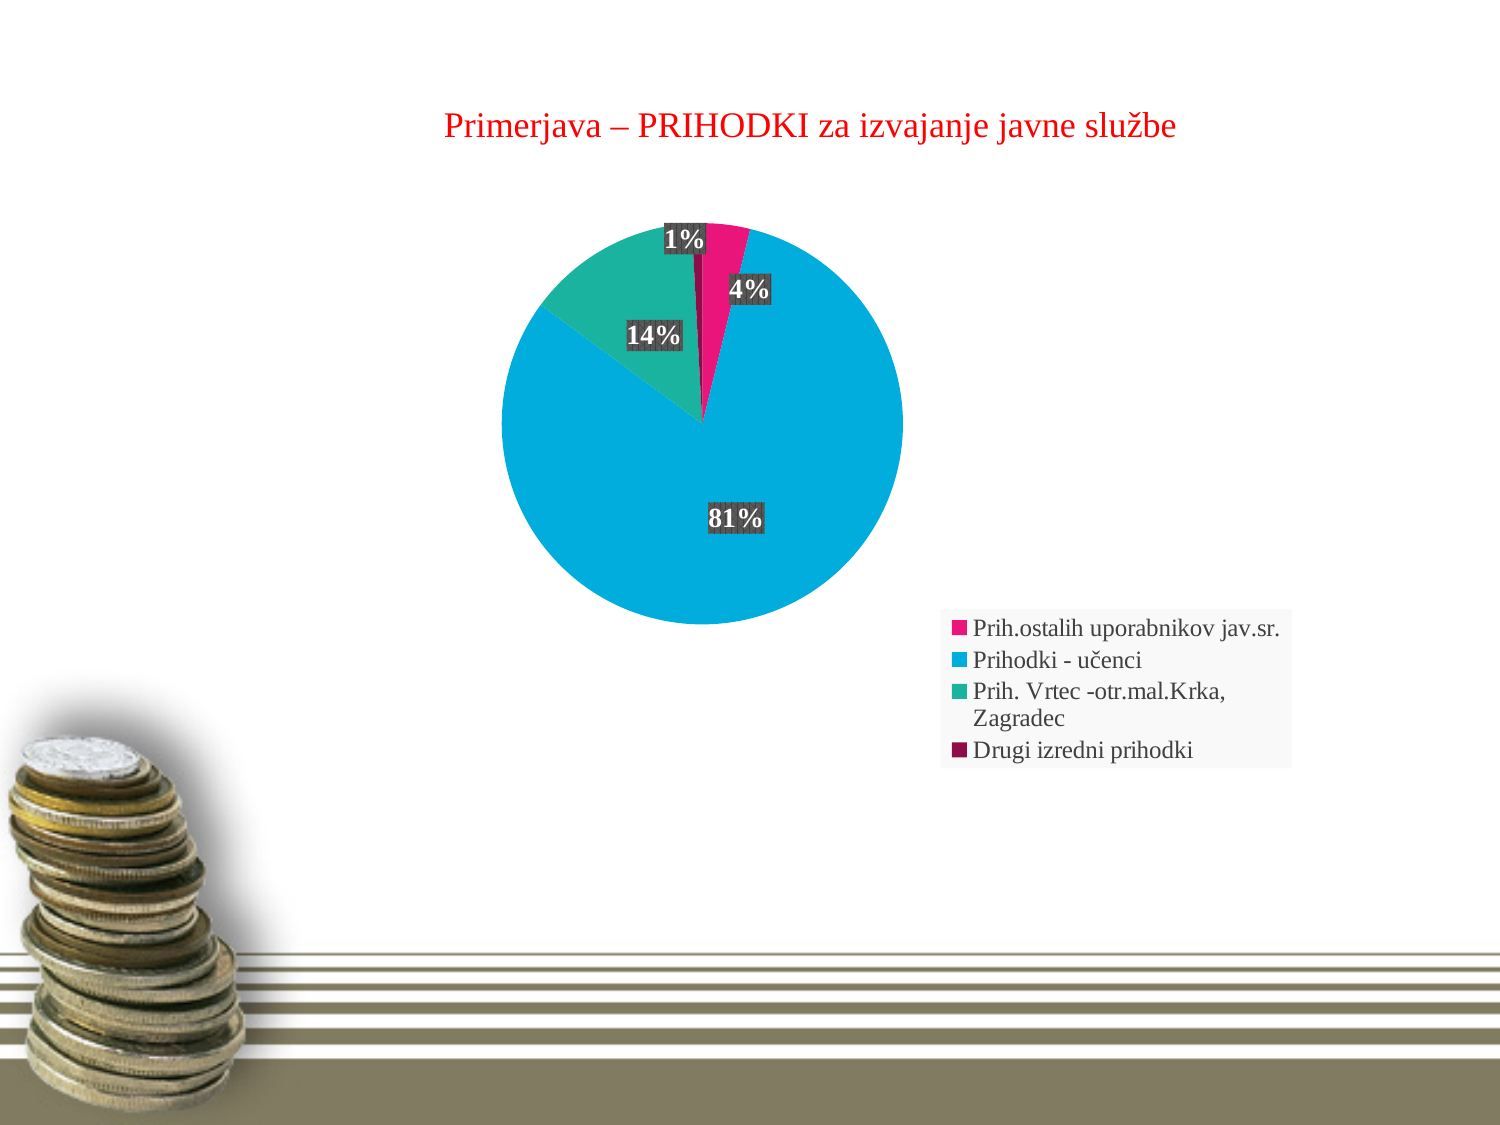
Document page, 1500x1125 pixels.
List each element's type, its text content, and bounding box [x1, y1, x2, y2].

picture [0, 0, 1500, 1125]
title Primerjava – PRIHODKI za izvajanje javne službe [234, 93, 1388, 223]
chart [34, 152, 1353, 847]
